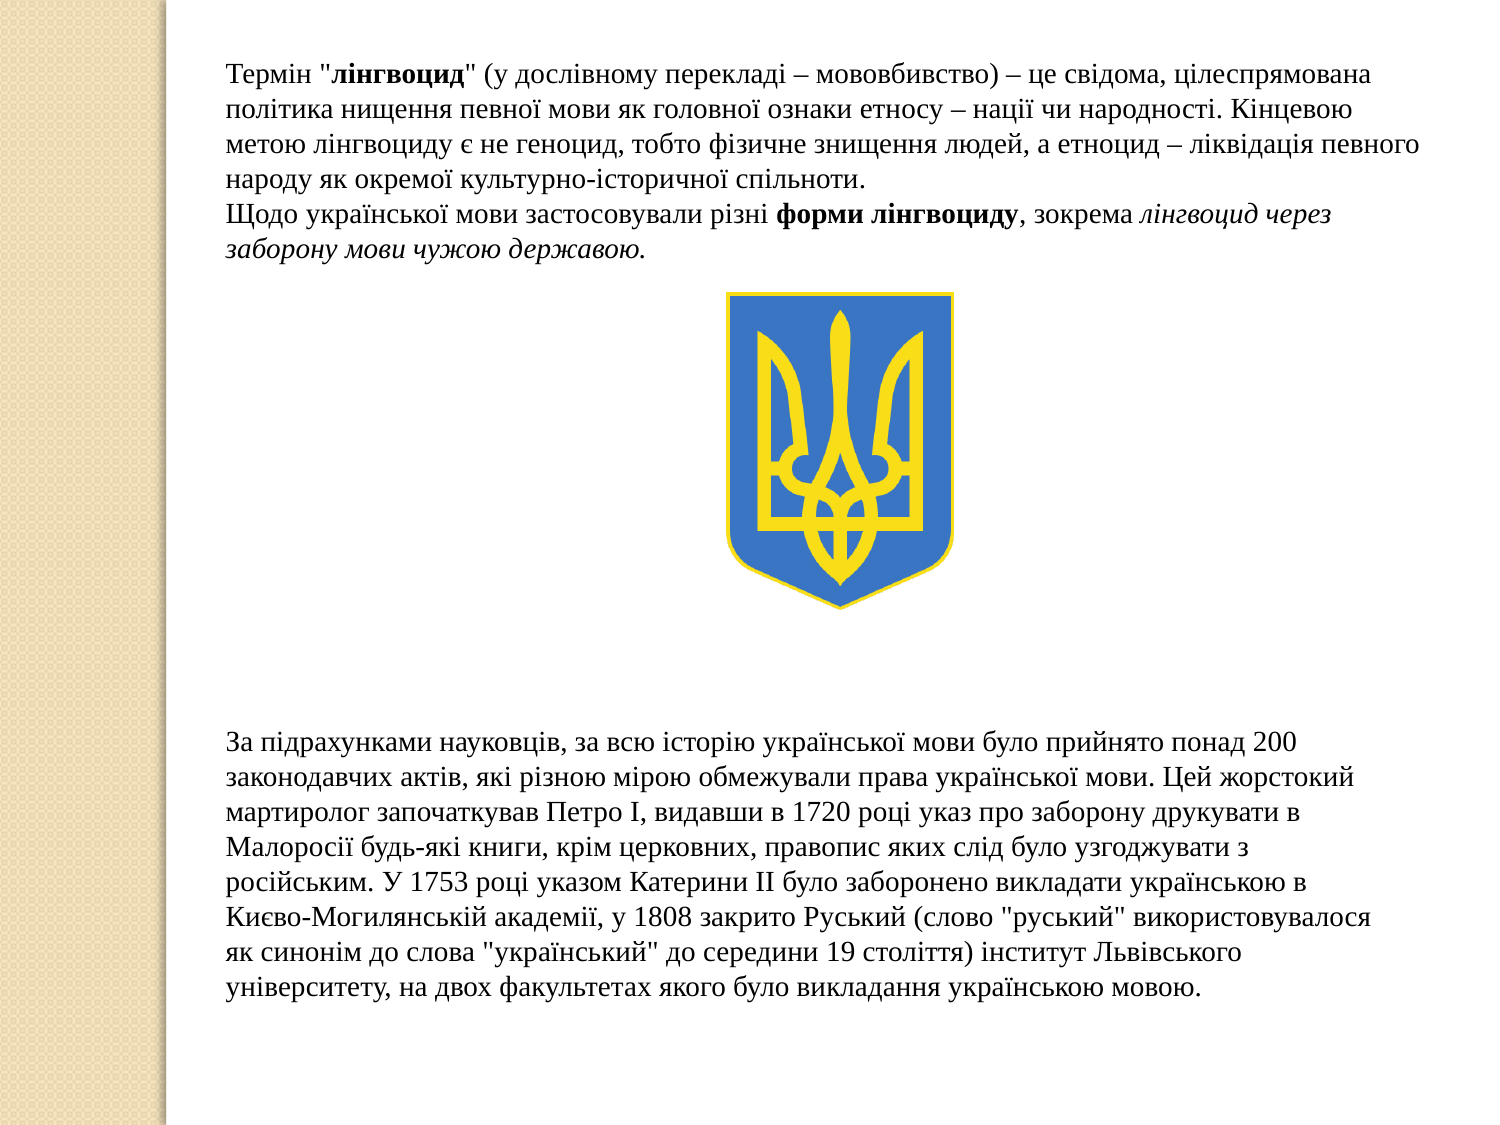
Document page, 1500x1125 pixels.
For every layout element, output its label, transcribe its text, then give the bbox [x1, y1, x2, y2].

picture [726, 292, 955, 611]
text_box За підрахунками науковців, за всю історію української мови було прийнято понад 200 законодавчих актів, які різною мірою обмежували права української мови. Цей жорстокий мартиролог започаткував Петро I, видавши в 1720 році указ про заборону друкувати в Малоросії будь-які книги, крім церковних, правопис яких слід було узгоджувати з російським. У 1753 році указом Катерини II було заборонено викладати українською в Києво-Могилянській академії, у 1808 закрито Руський (слово "руський" використовувалося як синонім до слова "український" до середини 19 століття) інститут Львівського університету, на двох факультетах якого було викладання українською мовою. [210, 714, 1395, 1010]
text_box Термін "лінгвоцид" (у дослівному перекладі – мововбивство) – це свідома, цілеспрямована політика нищення певної мови як головної ознаки етносу – нації чи народності. Кінцевою метою лінгвоциду є не геноцид, тобто фізичне знищення людей, а етноцид – ліквідація певного народу як окремої культурно-історичної спільноти. Щодо української мови застосовували різні форми лінгвоциду, зокрема лінгвоцид через заборону мови чужою державою. [210, 46, 1442, 342]
